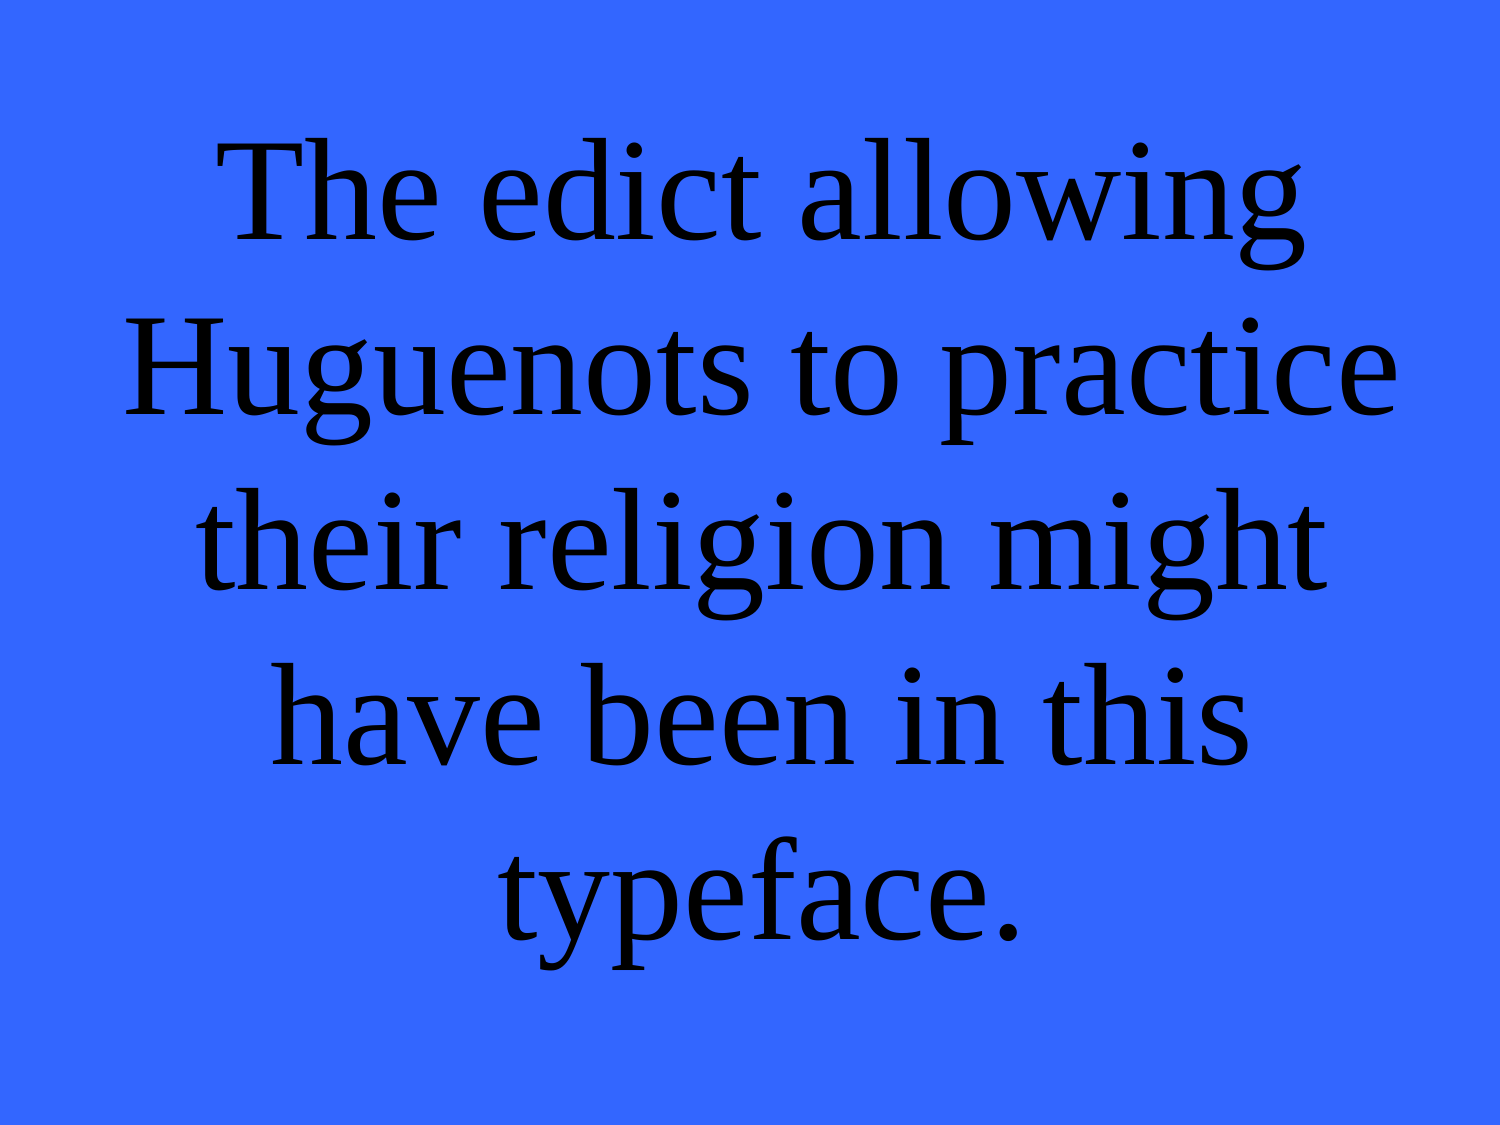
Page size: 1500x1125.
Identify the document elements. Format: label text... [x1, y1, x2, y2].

title The edict allowing Huguenots to practice their religion might have been in this typeface. [99, 224, 1425, 838]
